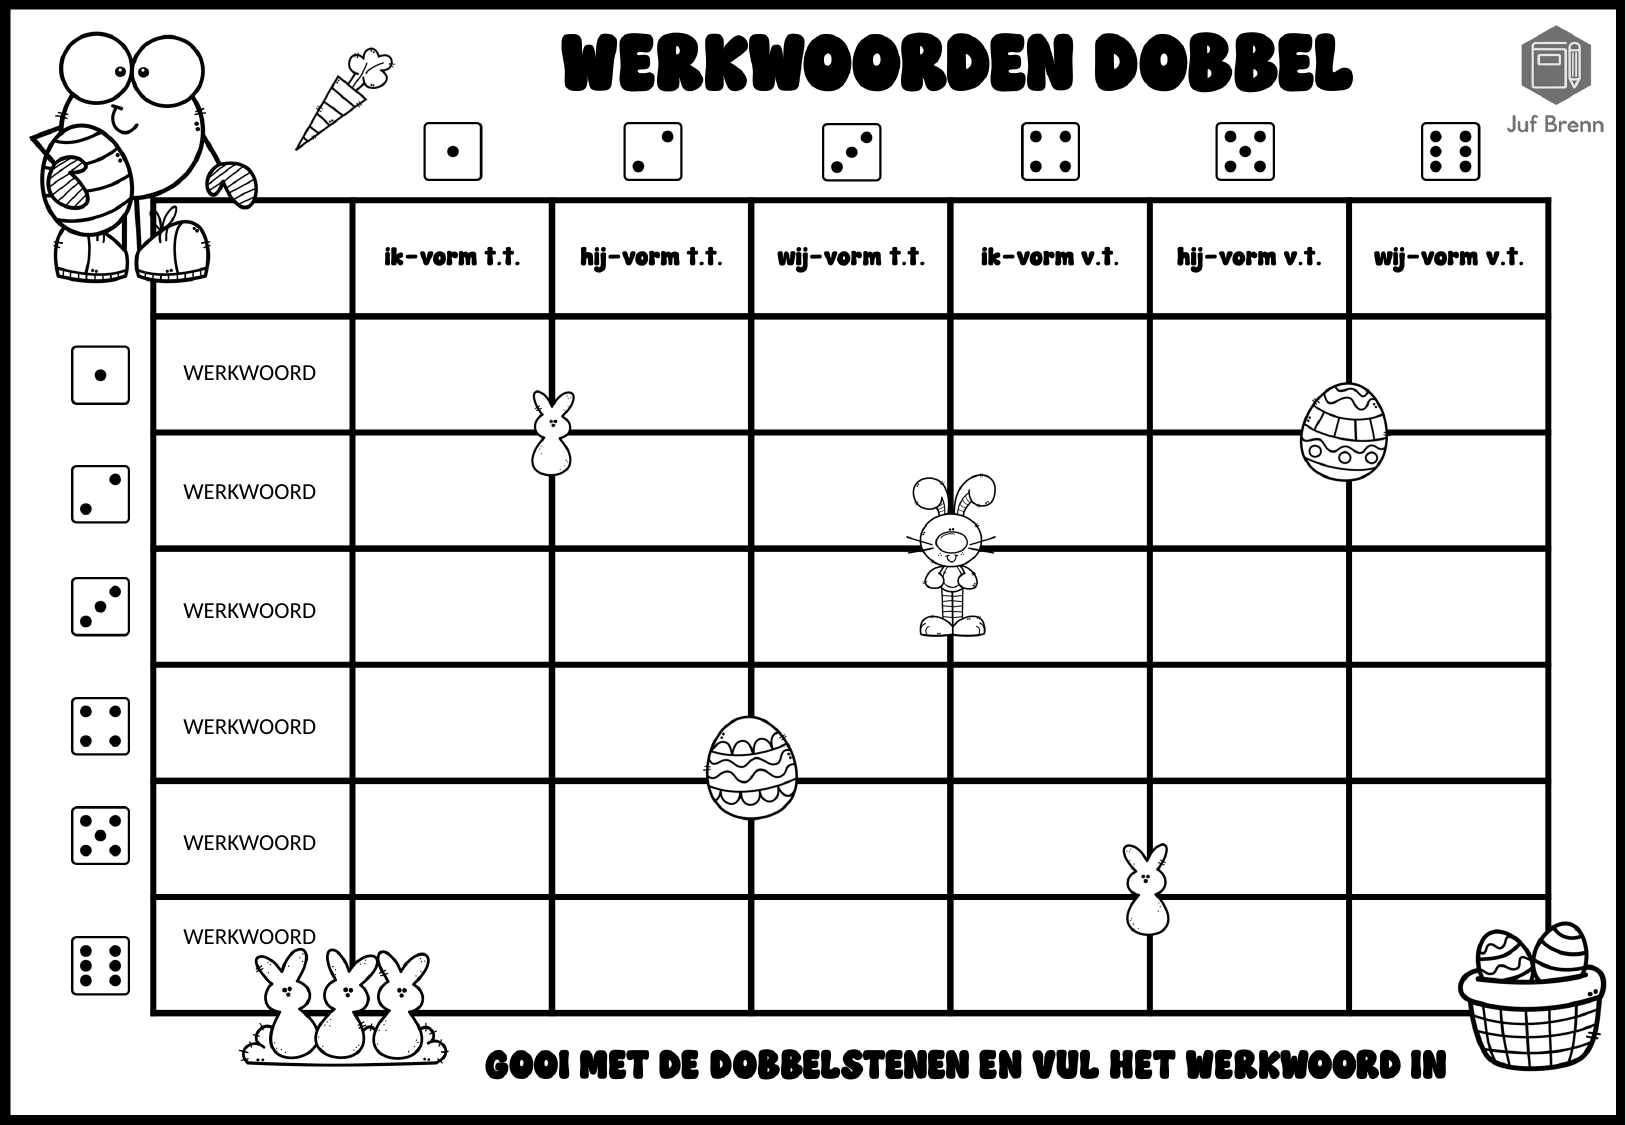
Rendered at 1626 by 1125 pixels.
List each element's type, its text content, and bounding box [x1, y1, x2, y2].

text_box WERKWOORD [166, 704, 334, 747]
text_box WERKWOORD [166, 588, 334, 631]
picture [0, 0, 1626, 1125]
text_box WERKWOORD [166, 350, 334, 393]
text_box WERKWOORD [166, 469, 334, 512]
text_box WERKWOORD [166, 914, 334, 957]
text_box WERKWOORD [166, 819, 334, 863]
